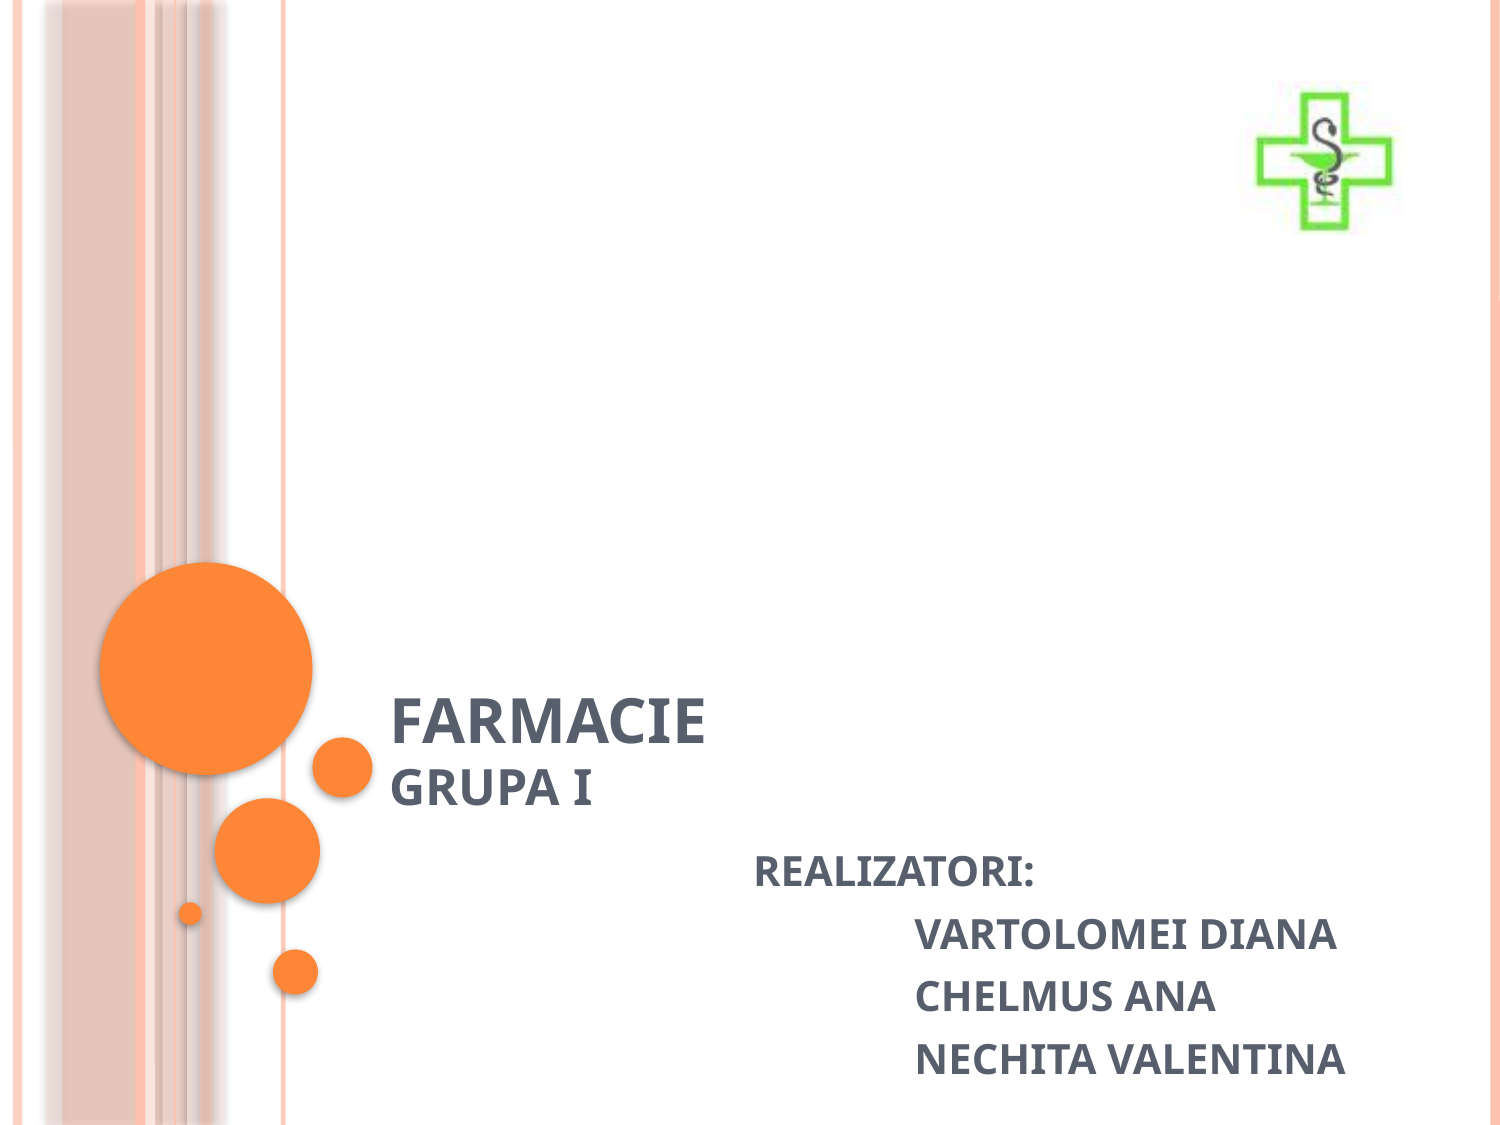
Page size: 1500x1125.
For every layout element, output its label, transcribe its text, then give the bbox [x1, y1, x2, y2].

picture [1206, 81, 1444, 235]
title FARMACIE GRUPA I [375, 512, 1388, 824]
subtitle REALIZATORI: VARTOLOMEI DIANA CHELMUS ANA NECHITA VALENTINA [738, 837, 1484, 1125]
